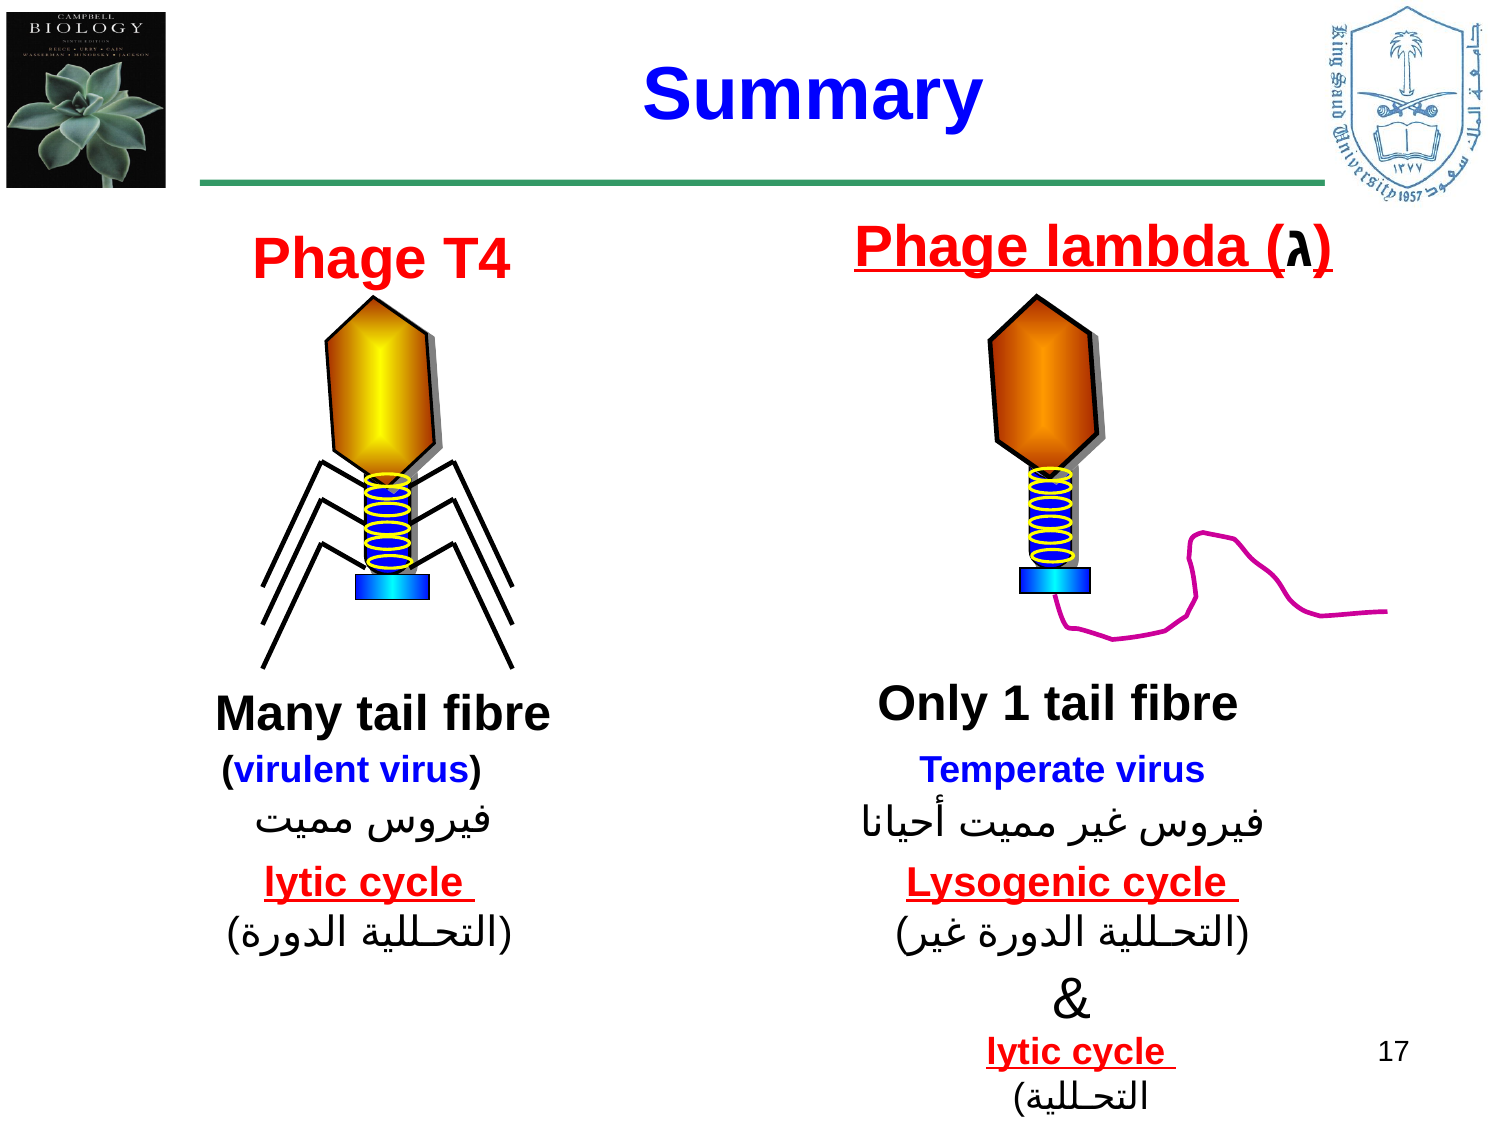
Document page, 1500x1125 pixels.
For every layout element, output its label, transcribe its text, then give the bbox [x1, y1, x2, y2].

text_box lytic cycle (التحـللية الدورة) [211, 847, 528, 963]
text_box lytic cycle (التحـللية الدورة) [950, 1019, 1213, 1125]
slide_number 17 [1213, 1024, 1426, 1103]
text_box Lysogenic cycle (التحـللية الدورة غير) [880, 847, 1265, 963]
text_box Only 1 tail fibre [862, 662, 1288, 737]
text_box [987, 305, 1388, 640]
text_box فيروس غير مميت أحيانا [837, 787, 1288, 853]
text_box Many tail fibre [199, 672, 575, 748]
text_box & [1037, 952, 1125, 1038]
text_box Phage lambda (ג) [839, 216, 1348, 285]
text_box Phage T4 [237, 216, 527, 298]
text_box فيروس مميت [230, 783, 518, 847]
text_box Temperate virus [825, 737, 1300, 798]
text_box (virulent virus) [206, 748, 497, 798]
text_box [262, 310, 513, 669]
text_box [5, 0, 1488, 209]
